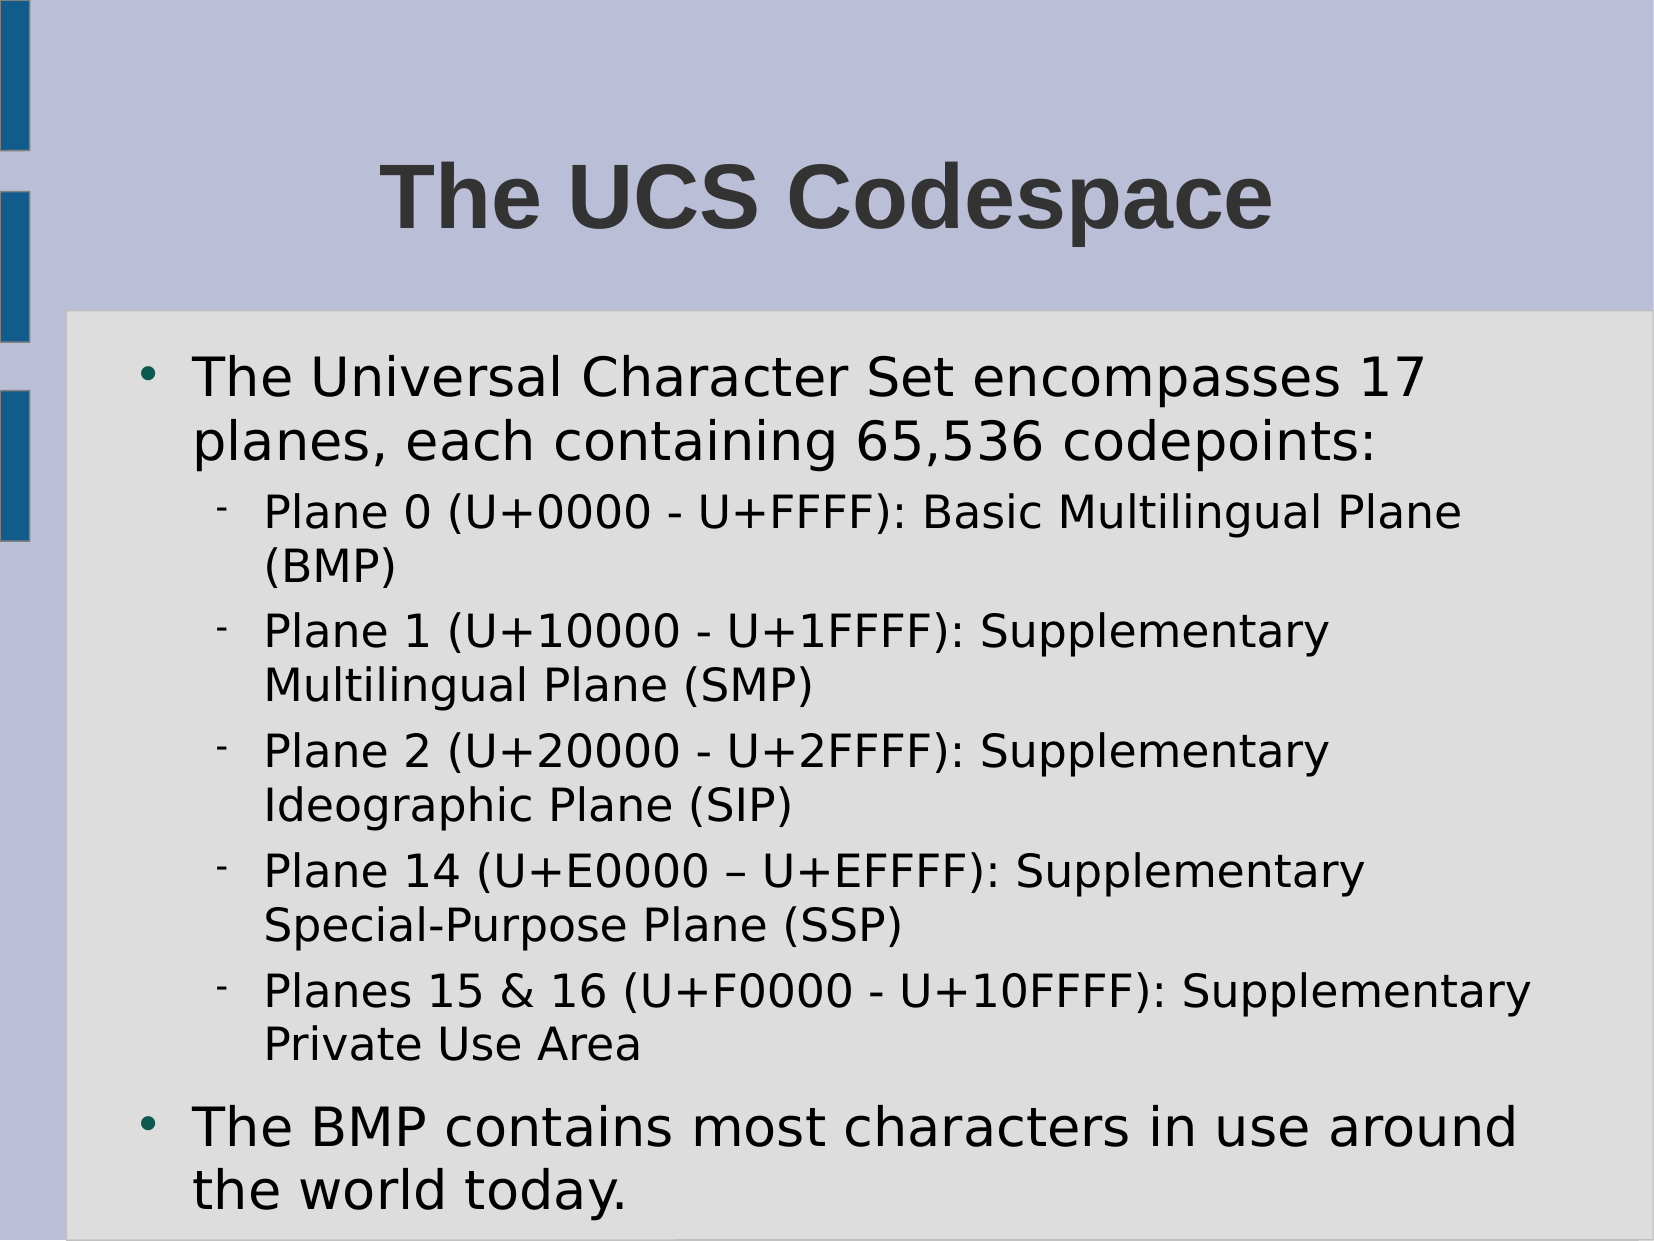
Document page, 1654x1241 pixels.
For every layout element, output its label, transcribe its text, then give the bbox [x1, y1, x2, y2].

list The Universal Character Set encompasses 17 planes, each containing 65,536 codepoints: Plane 0 (U+0000 - U+FFFF): Basic Multilingual Plane (BMP) Plane 1 (U+10000 - U+1FFFF): Supplementary Multilingual Plane (SMP) Plane 2 (U+20000 - U+2FFFF): Supplementary Ideographic Plane (SIP) Plane 14 (U+E0000 – U+EFFFF): Supplementary Special-Purpose Plane (SSP) Planes 15 & 16 (U+F0000 - U+10FFFF): Supplementary Private Use Area The BMP contains most characters in use around the world today. [121, 344, 1534, 1213]
title The UCS Codespace [121, 91, 1534, 299]
